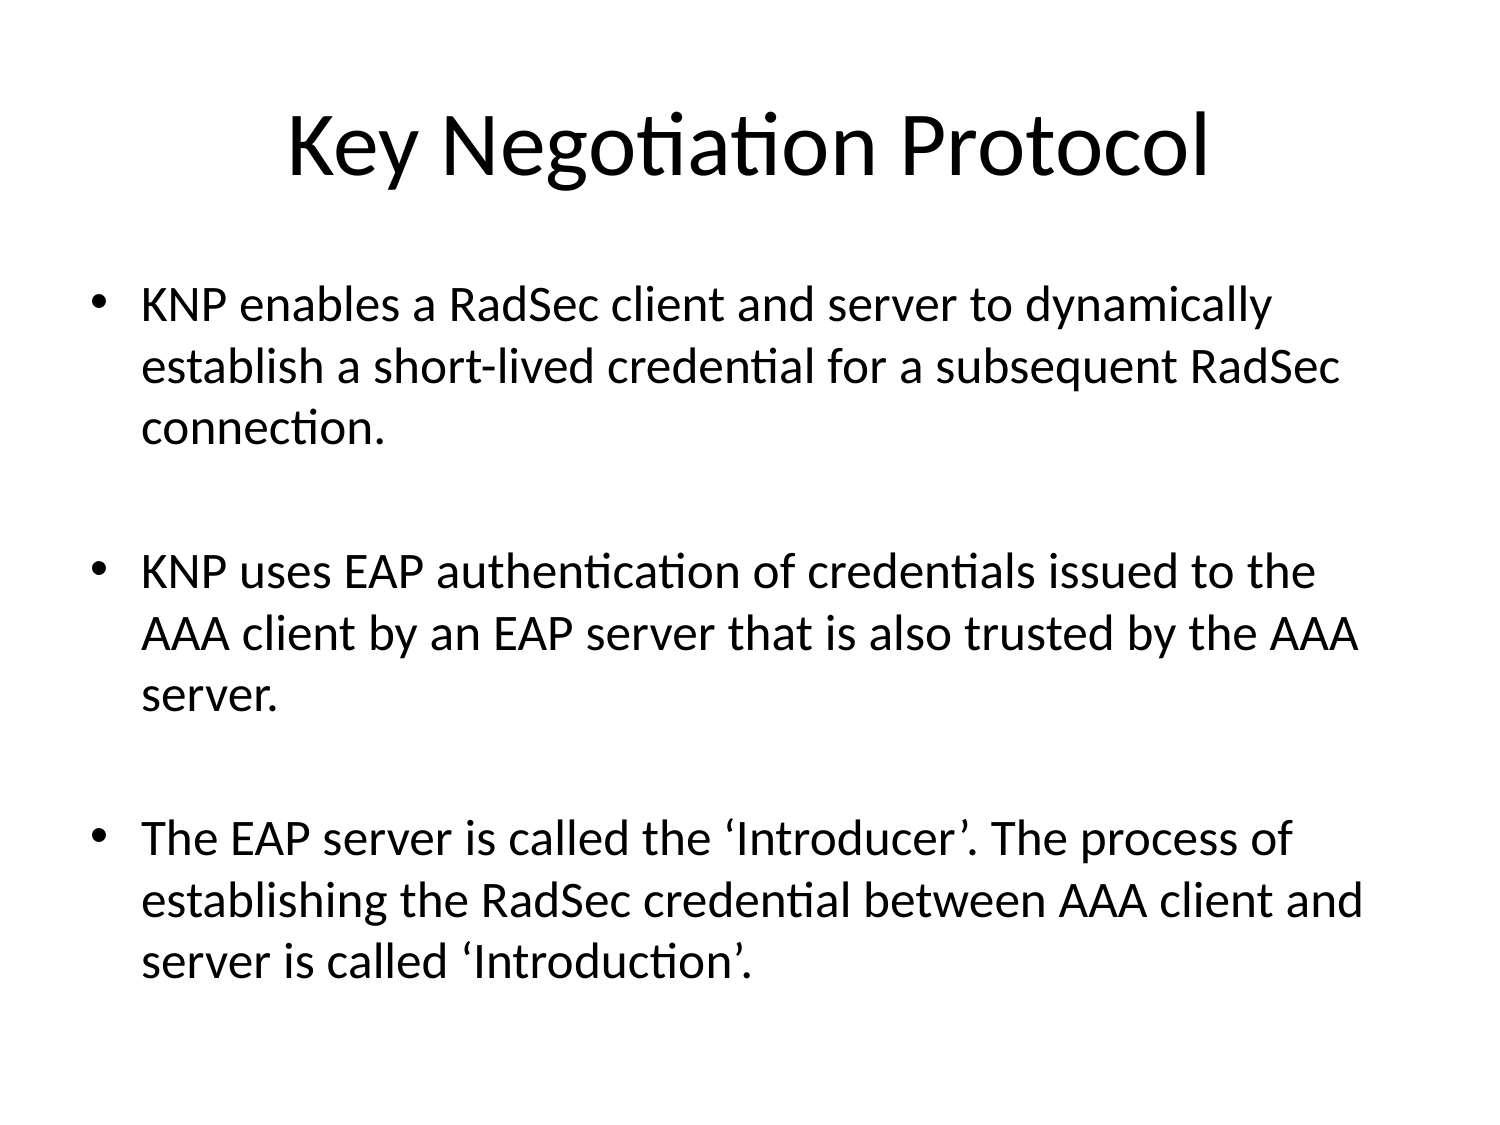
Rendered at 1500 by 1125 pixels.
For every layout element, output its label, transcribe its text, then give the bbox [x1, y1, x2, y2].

list KNP enables a RadSec client and server to dynamically establish a short-lived credential for a subsequent RadSec connection. KNP uses EAP authentication of credentials issued to the AAA client by an EAP server that is also trusted by the AAA server. The EAP server is called the ‘Introducer’. The process of establishing the RadSec credential between AAA client and server is called ‘Introduction’. [75, 262, 1425, 1005]
title Key Negotiation Protocol [75, 45, 1425, 233]
